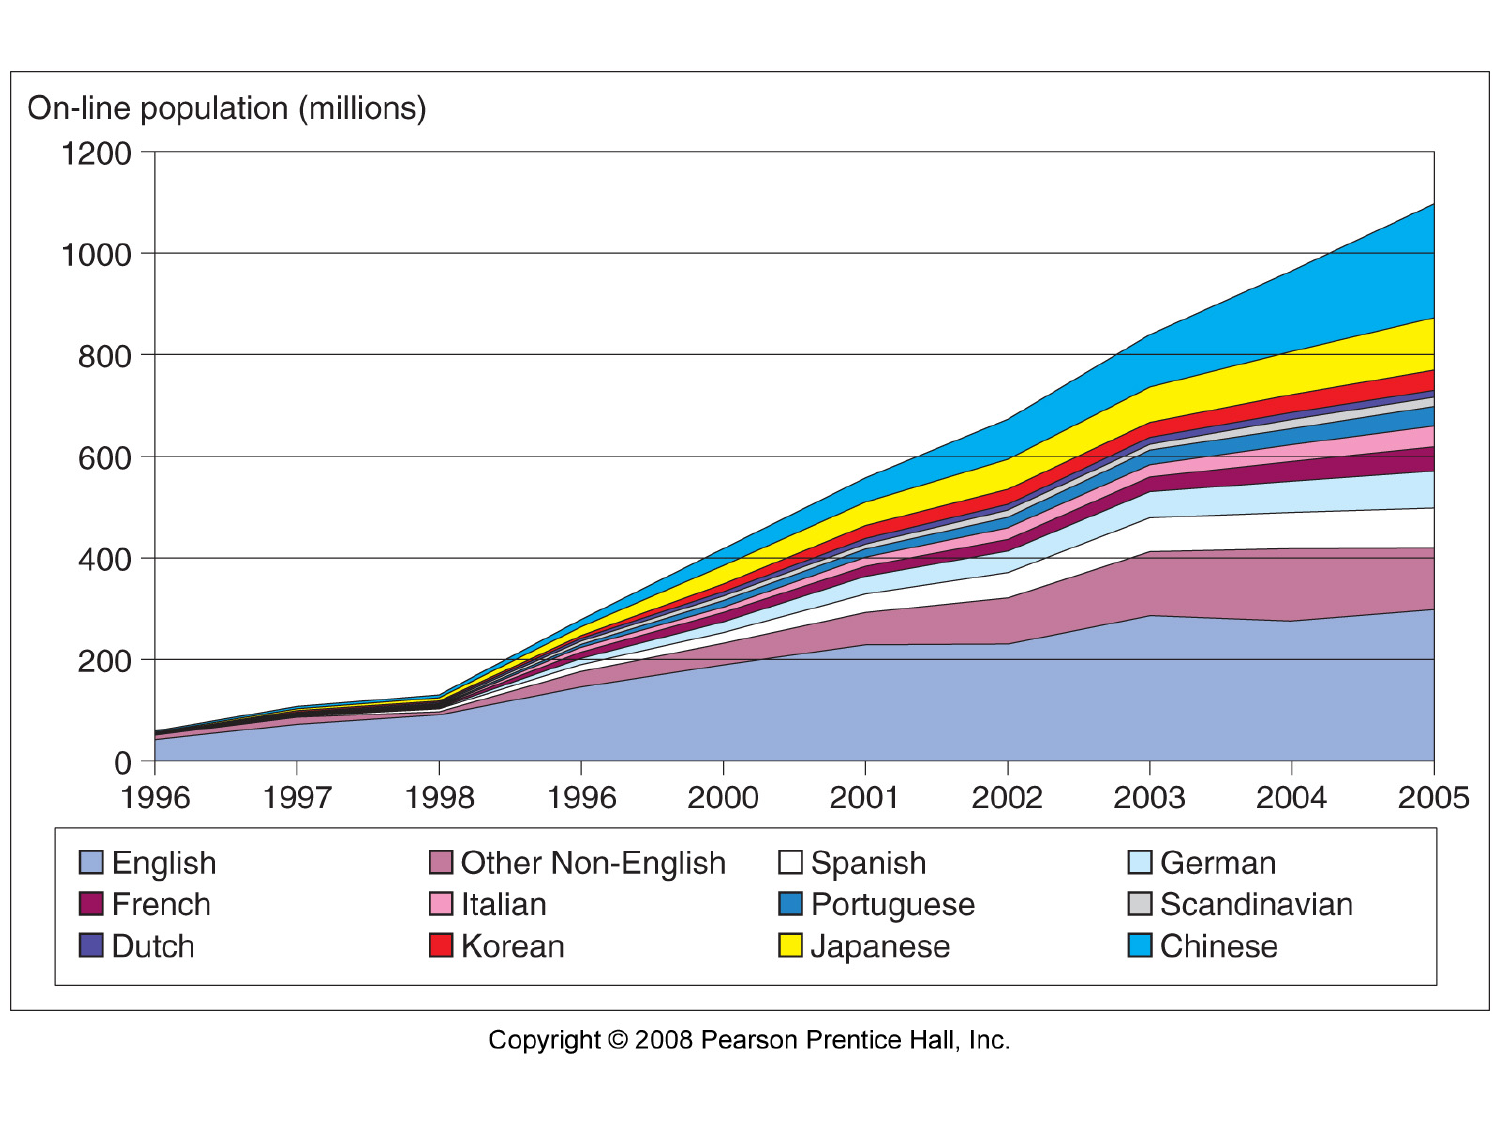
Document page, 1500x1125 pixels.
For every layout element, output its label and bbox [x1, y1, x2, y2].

picture [0, 60, 1499, 1065]
